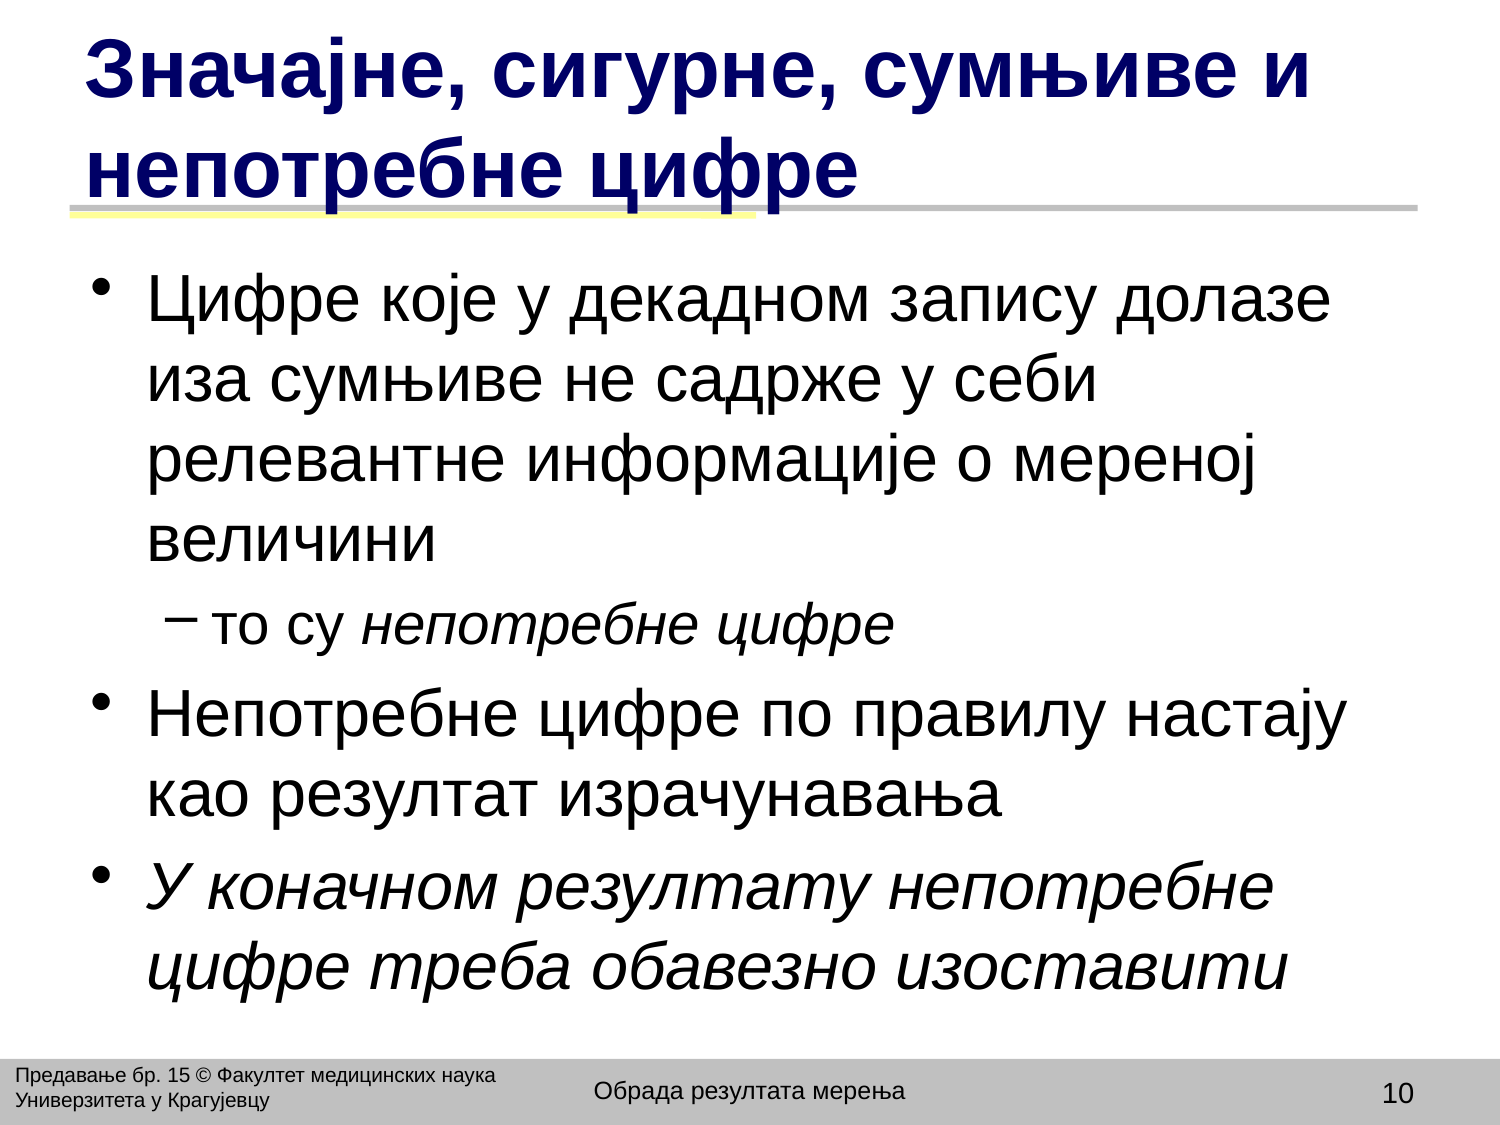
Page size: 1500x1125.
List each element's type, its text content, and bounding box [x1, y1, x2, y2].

title Значајне, сигурне, сумњиве и непотребне цифре [69, 19, 1426, 208]
slide_number Предавање бр. 15 © Факултет медицинских наука Универзитета у Крагујевцу [0, 1053, 631, 1108]
slide_number 10 [1079, 1066, 1430, 1125]
footer Обрада резултата мерења [512, 1066, 988, 1125]
list Цифре које у декадном запису долазе иза сумњиве не садрже у себи релевантне информације о мереној величини то су непотребне цифре Непотребне цифре по правилу настају као резултат израчунавања У коначном резултату непотребне цифре треба обавезно изоставити [74, 246, 1426, 1023]
